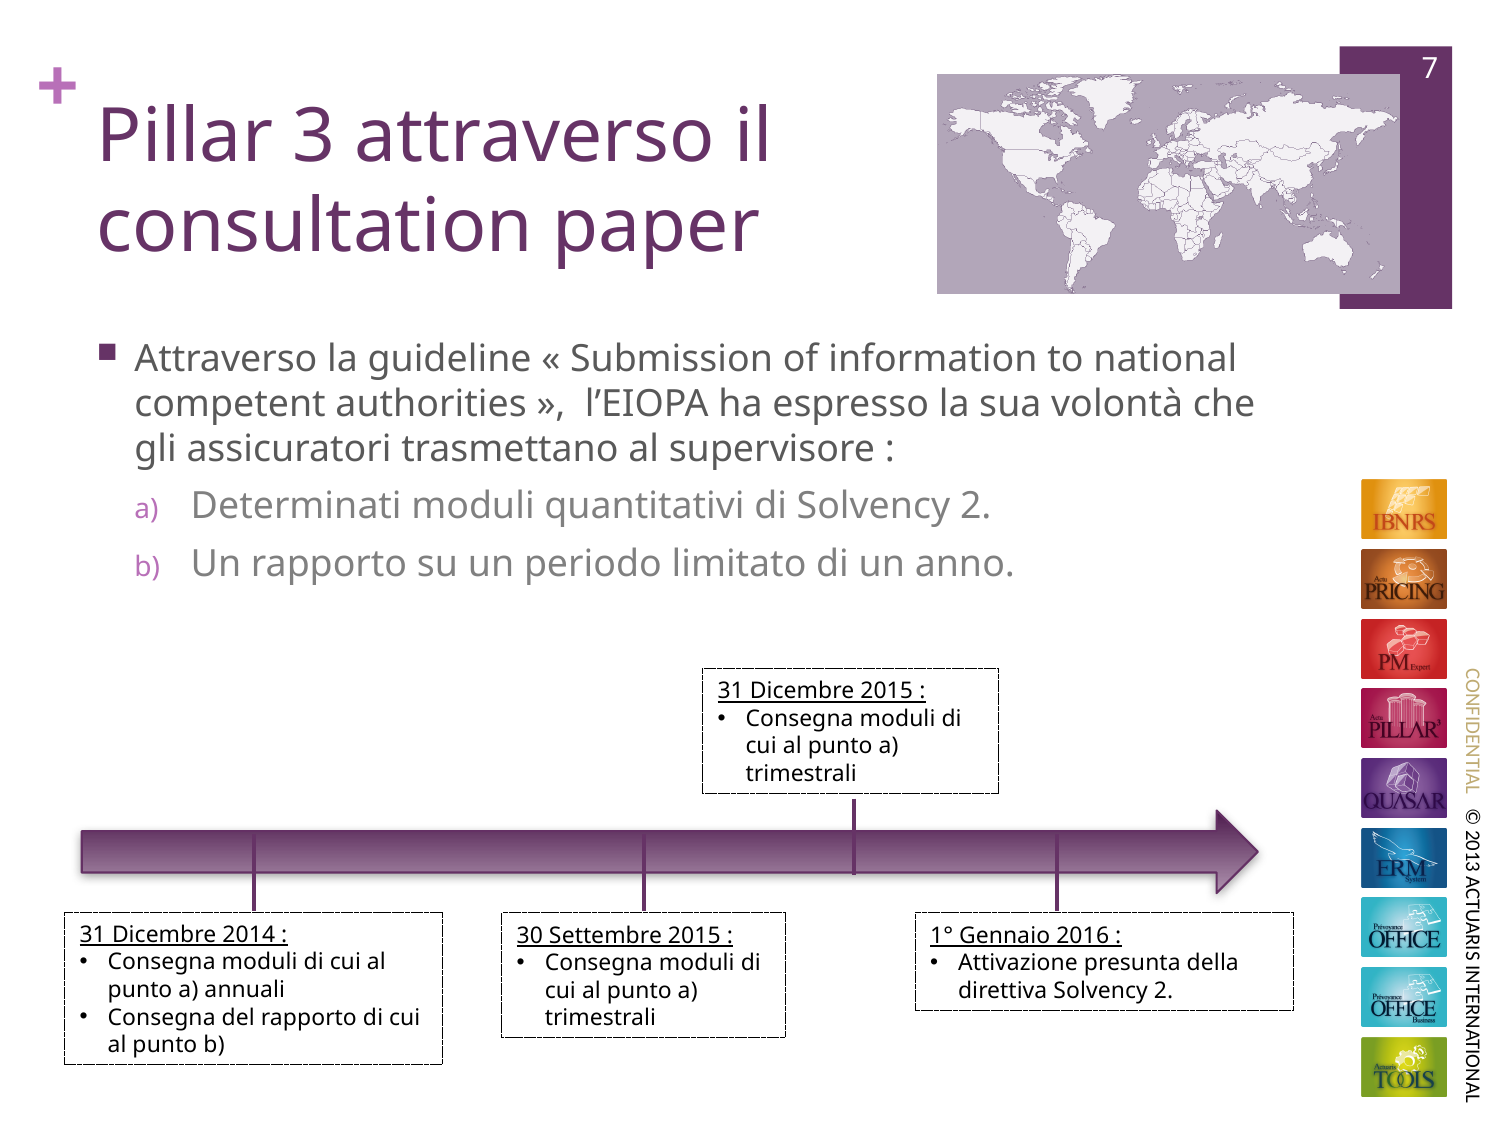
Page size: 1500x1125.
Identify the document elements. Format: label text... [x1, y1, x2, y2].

title Pillar 3 attraverso il consultation paper [81, 79, 1322, 263]
text_box 31 Dicembre 2014 : Consegna moduli di cui al punto a) annuali Consegna del rapporto di cui al punto b) [64, 912, 443, 1065]
slide_number 7 [1362, 39, 1454, 100]
picture [1361, 688, 1447, 748]
picture [1361, 897, 1447, 957]
text_box [80, 830, 847, 874]
text_box 31 Dicembre 2015 : Consegna moduli di cui al punto a) trimestrali [702, 668, 999, 794]
picture [1361, 967, 1447, 1027]
text_box 30 Settembre 2015 : Consegna moduli di cui al punto a) trimestrali [501, 912, 786, 1038]
picture [1361, 549, 1447, 609]
picture [1361, 1037, 1447, 1097]
text_box [860, 809, 1259, 895]
picture [1361, 479, 1447, 539]
picture [1361, 619, 1447, 679]
text_box 1° Gennaio 2016 : Attivazione presunta della direttiva Solvency 2. [915, 912, 1294, 1011]
picture [1361, 828, 1447, 888]
list Attraverso la guideline « Submission of information to national competent authorities », l’EIOPA ha espresso la sua volontà che gli assicuratori trasmettano al supervisore : Determinati moduli quantitativi di Solvency 2. Un rapporto su un periodo limitato di un anno. [81, 326, 1324, 1071]
picture [1361, 758, 1447, 818]
